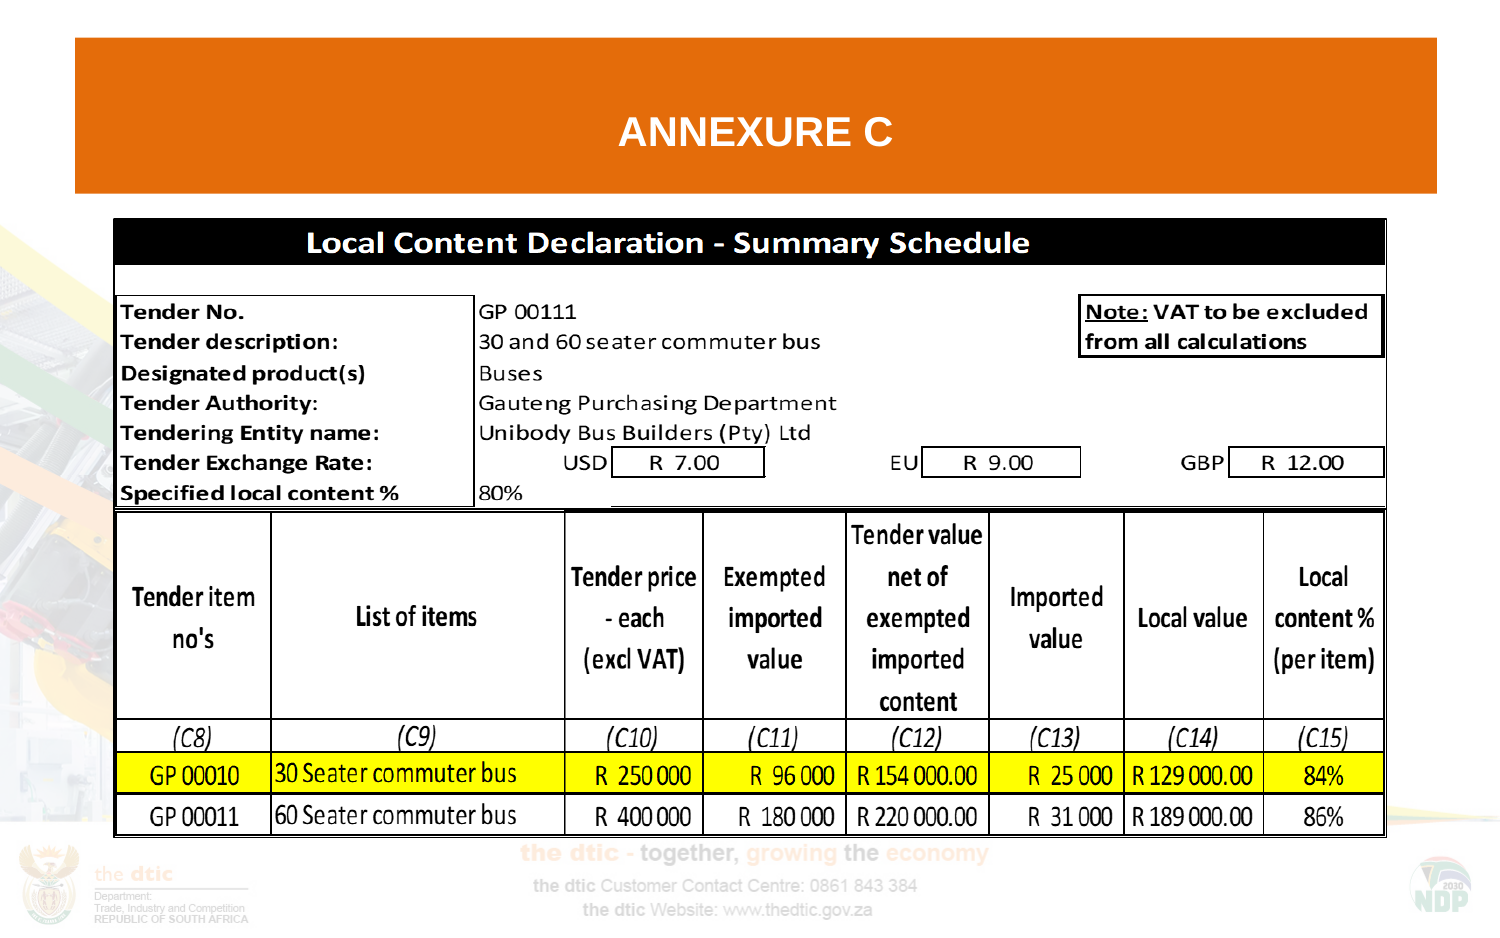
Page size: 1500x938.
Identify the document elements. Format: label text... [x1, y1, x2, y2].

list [113, 218, 1387, 838]
title ANNEXURE C [75, 37, 1437, 194]
